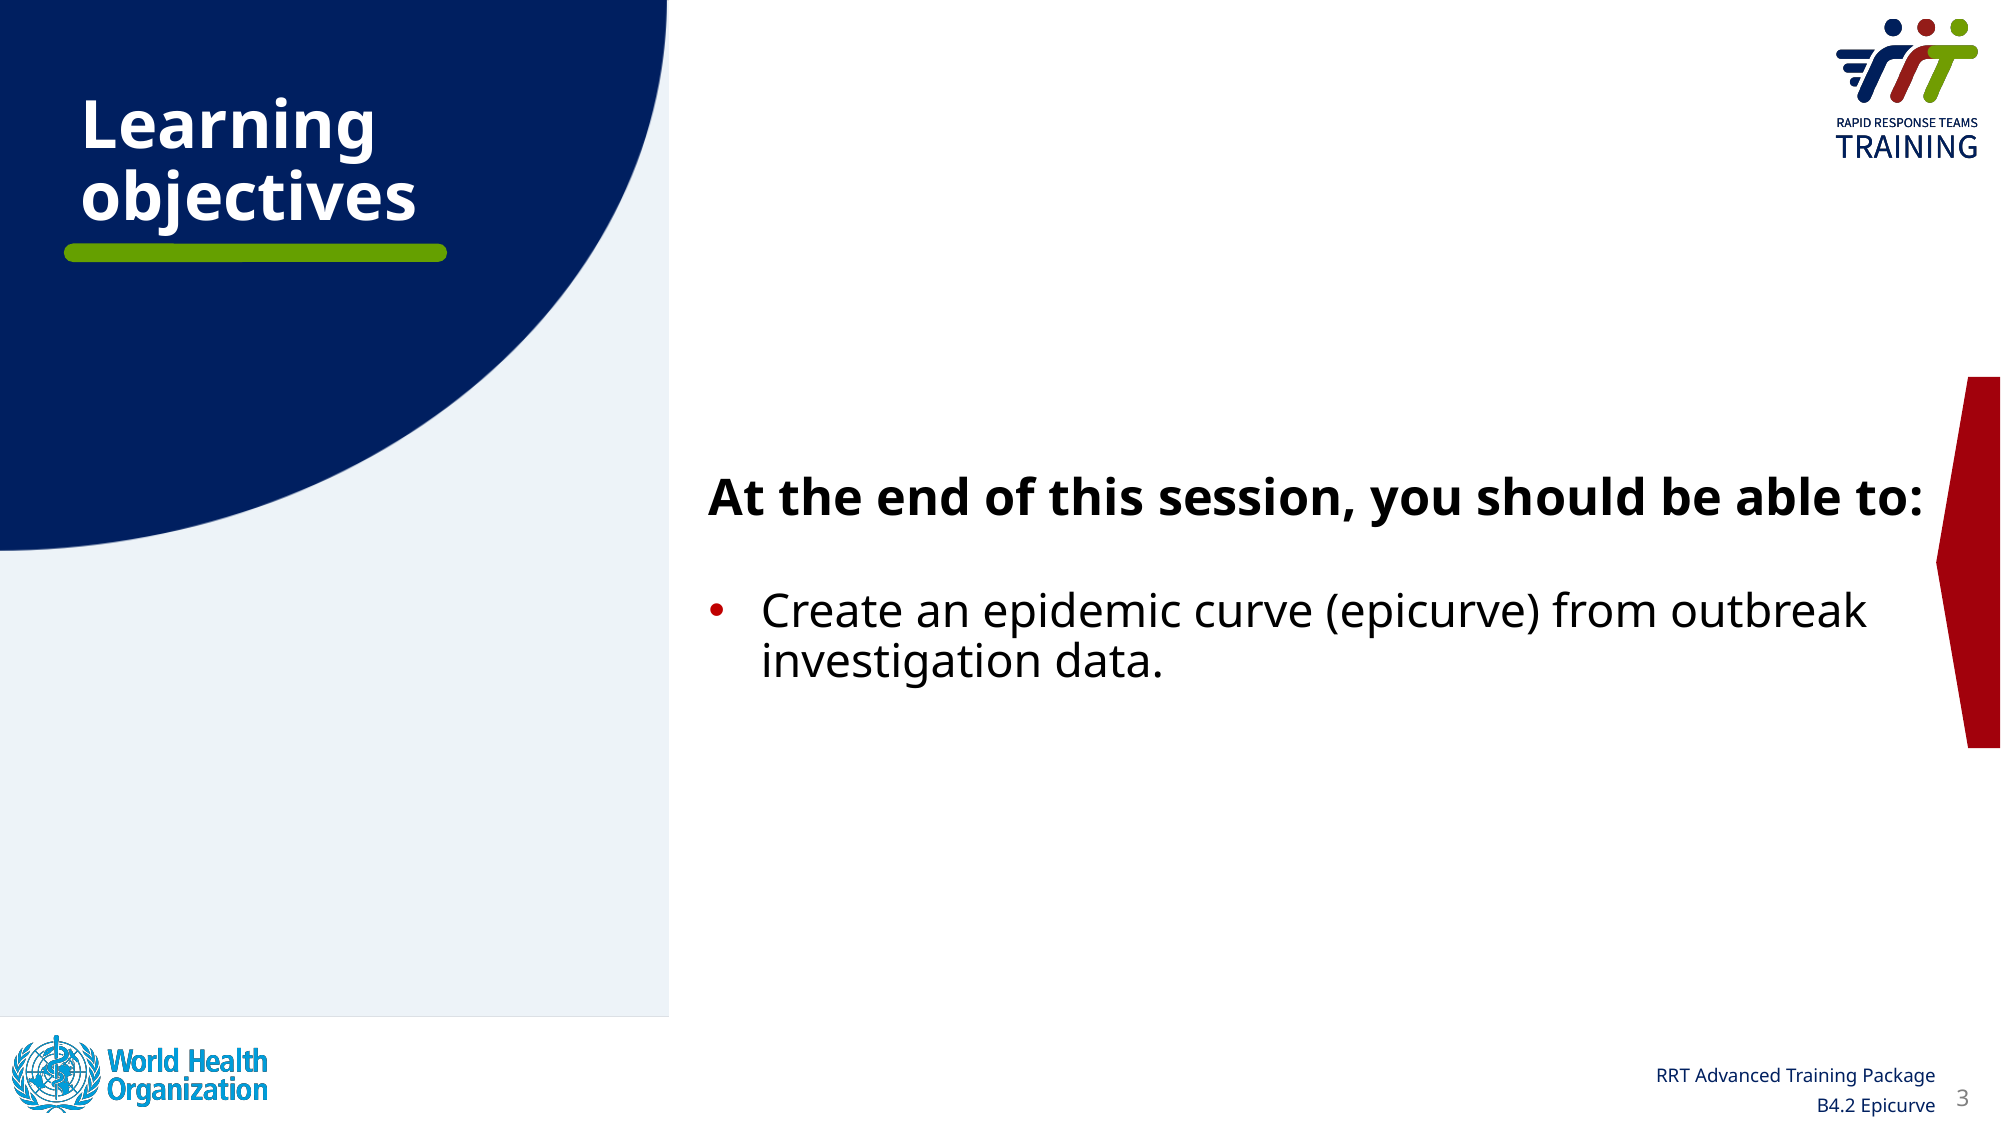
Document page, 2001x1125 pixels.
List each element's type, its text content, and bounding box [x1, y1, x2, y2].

picture [71, 1053, 90, 1091]
list At the end of this session, you should be able to: Create an epidemic curve (epicurve) from outbreak investigation data. [700, 397, 1937, 728]
picture [50, 1108, 62, 1113]
picture [40, 1062, 47, 1070]
picture [30, 1083, 37, 1091]
picture [59, 1035, 267, 1113]
picture [36, 1088, 78, 1105]
picture [12, 1083, 48, 1113]
title Learning objectives [72, 19, 541, 308]
picture [24, 1054, 36, 1087]
picture [0, 0, 669, 1018]
picture [12, 1035, 54, 1068]
picture [46, 1056, 54, 1062]
picture [34, 1054, 43, 1078]
picture [22, 1062, 26, 1077]
picture [1835, 19, 1978, 167]
